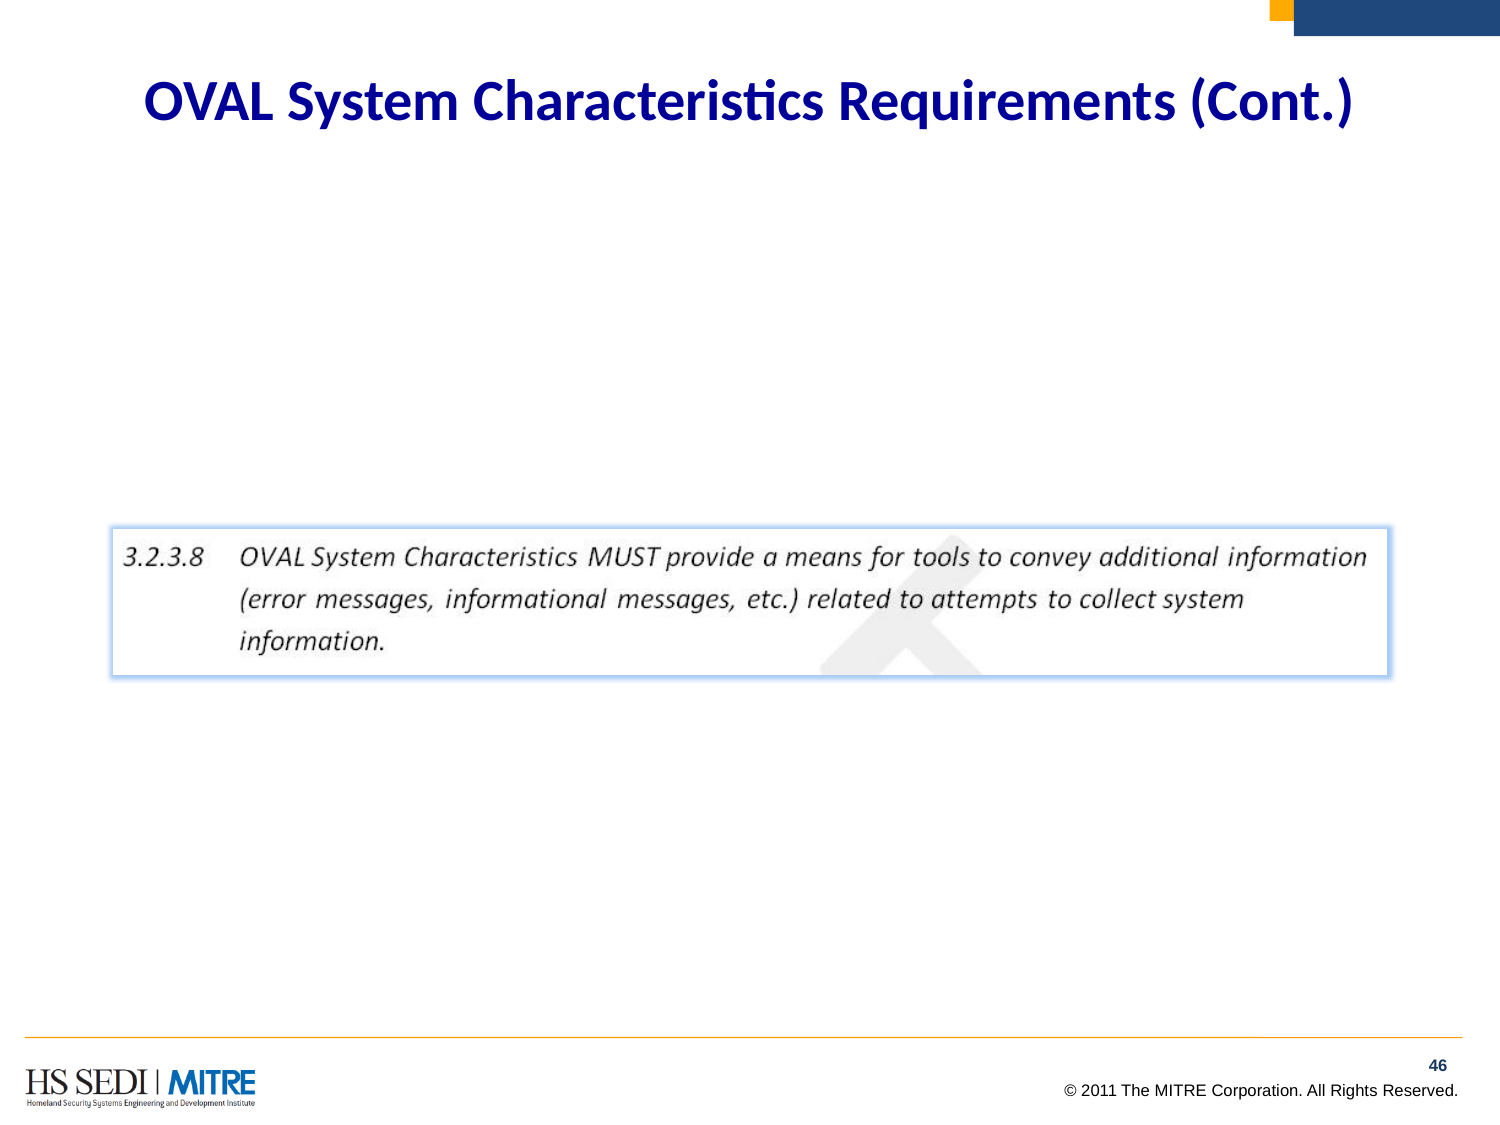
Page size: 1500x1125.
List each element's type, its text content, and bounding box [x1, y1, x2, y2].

slide_number 45 [1374, 1049, 1463, 1076]
title OVAL System Characteristics Requirements (Cont.) [43, 62, 1457, 151]
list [112, 529, 1387, 675]
picture [20, 1058, 271, 1122]
